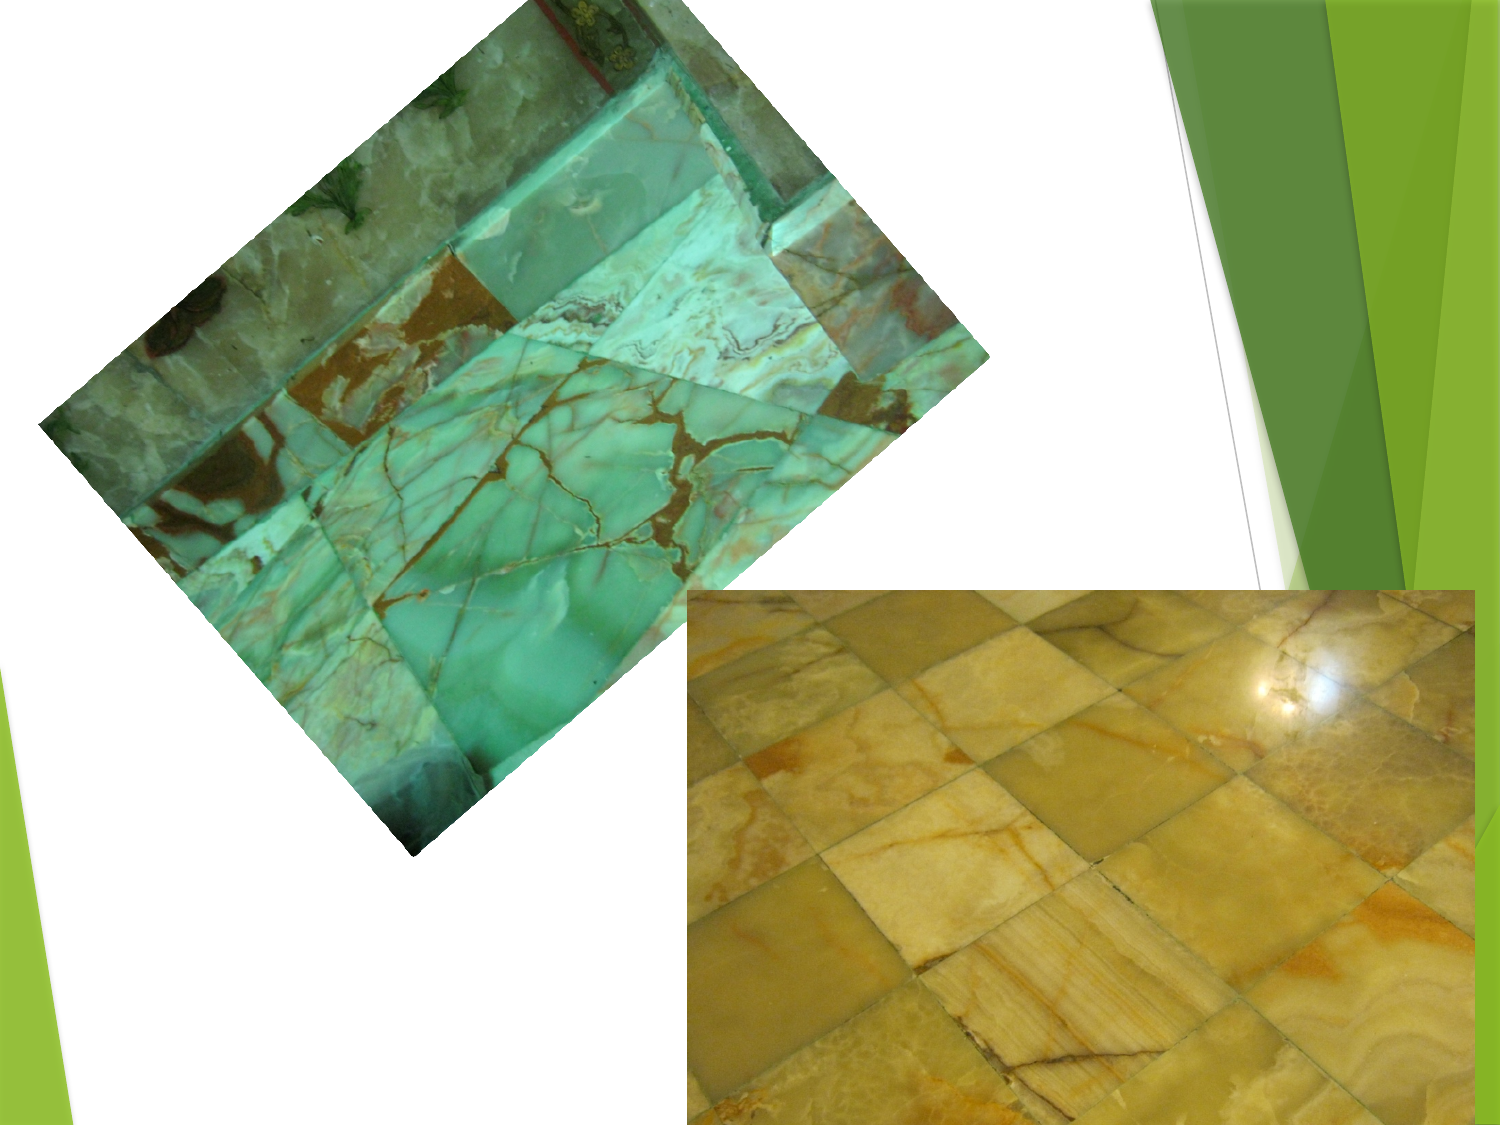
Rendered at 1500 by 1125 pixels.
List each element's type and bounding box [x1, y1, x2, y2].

picture [39, 345, 131, 530]
picture [411, 0, 770, 103]
picture [686, 590, 1476, 1125]
list [131, 103, 896, 677]
picture [258, 677, 621, 856]
picture [896, 249, 989, 439]
